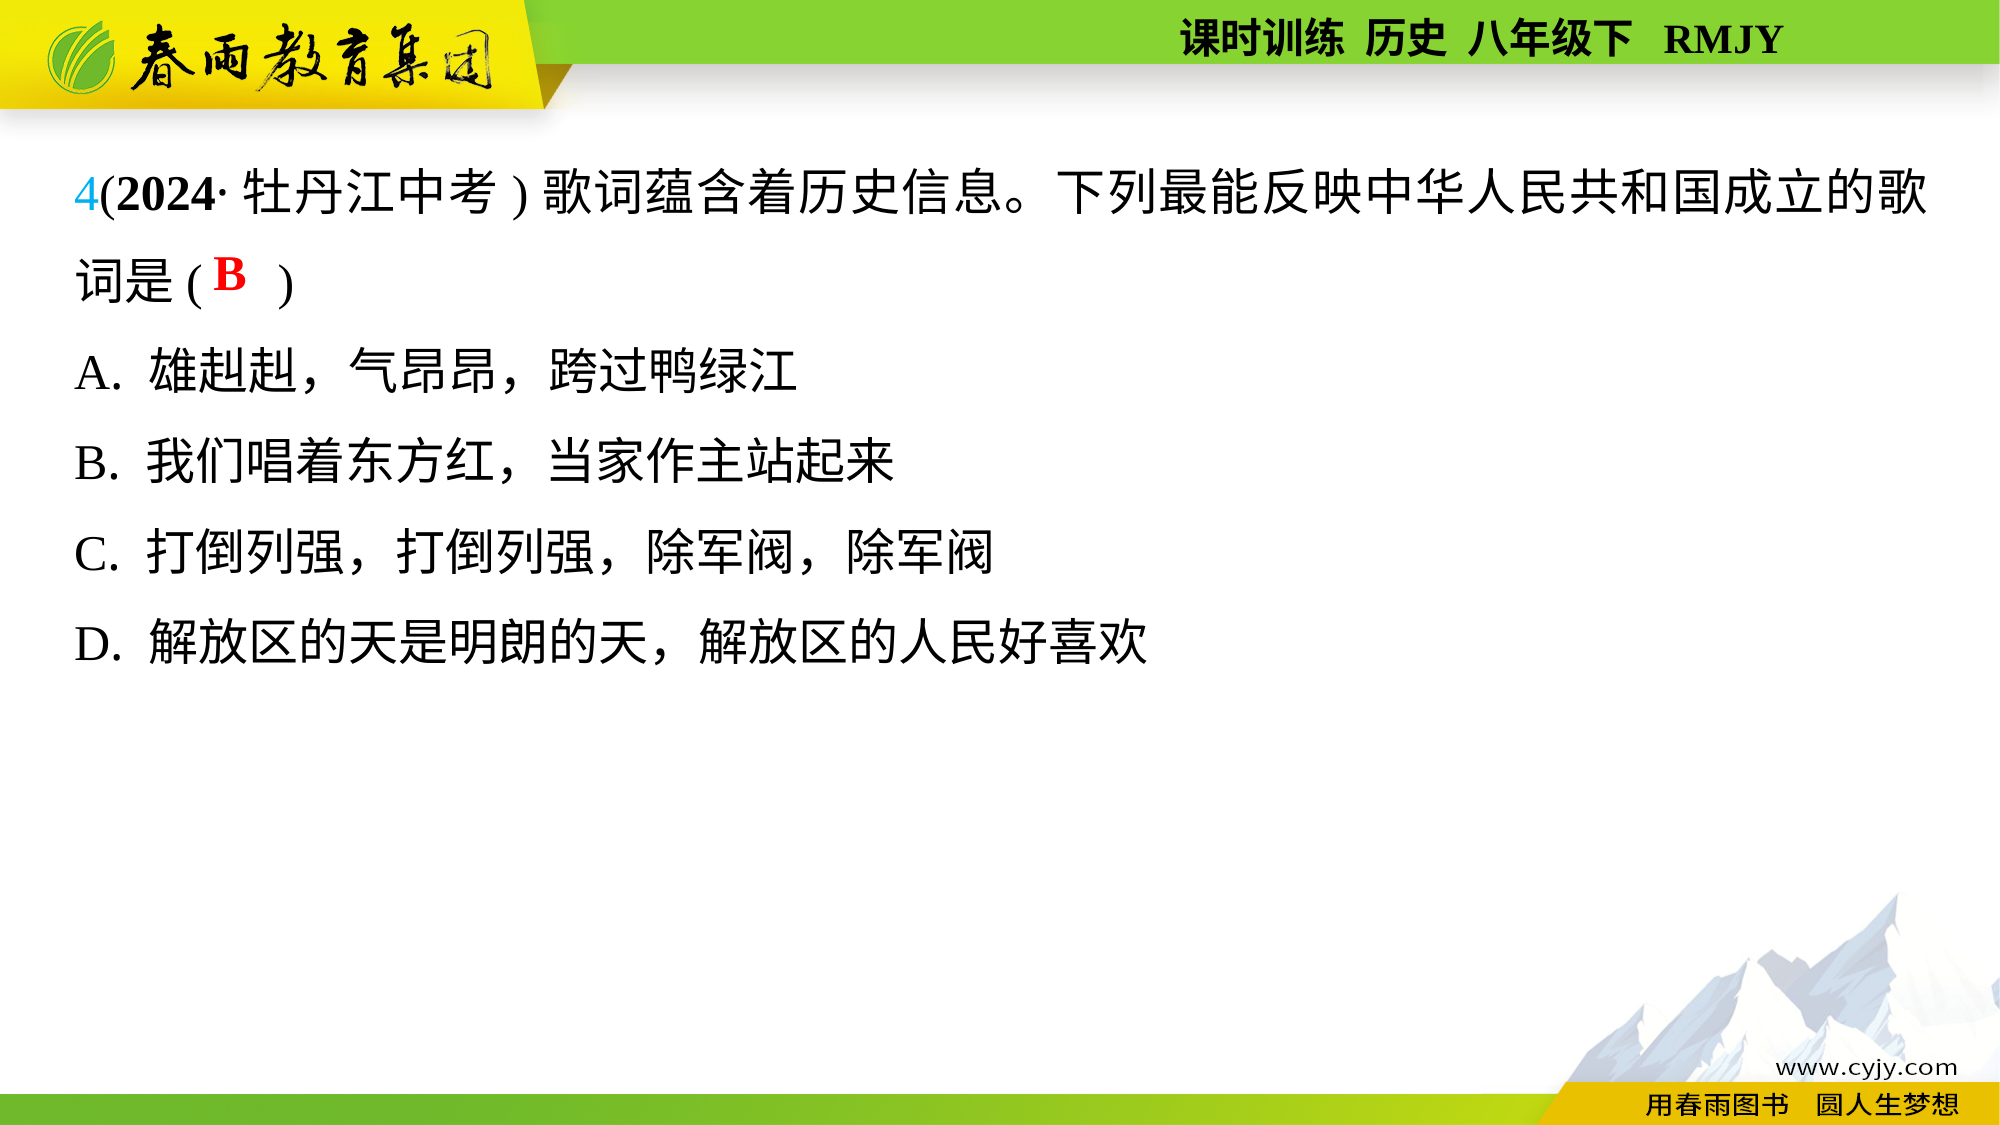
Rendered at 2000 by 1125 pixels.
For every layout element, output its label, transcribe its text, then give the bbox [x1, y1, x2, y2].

picture [0, 0, 2000, 1125]
text_box B [198, 233, 262, 308]
list 4(2024·牡丹江中考)歌词蕴含着历史信息。下列最能反映中华人民共和国成立的歌词是( ) A. 雄赳赳，气昂昂，跨过鸭绿江 B. 我们唱着东方红，当家作主站起来 C. 打倒列强，打倒列强，除军阀，除军阀 D. 解放区的天是明朗的天，解放区的人民好喜欢 [59, 122, 1944, 683]
